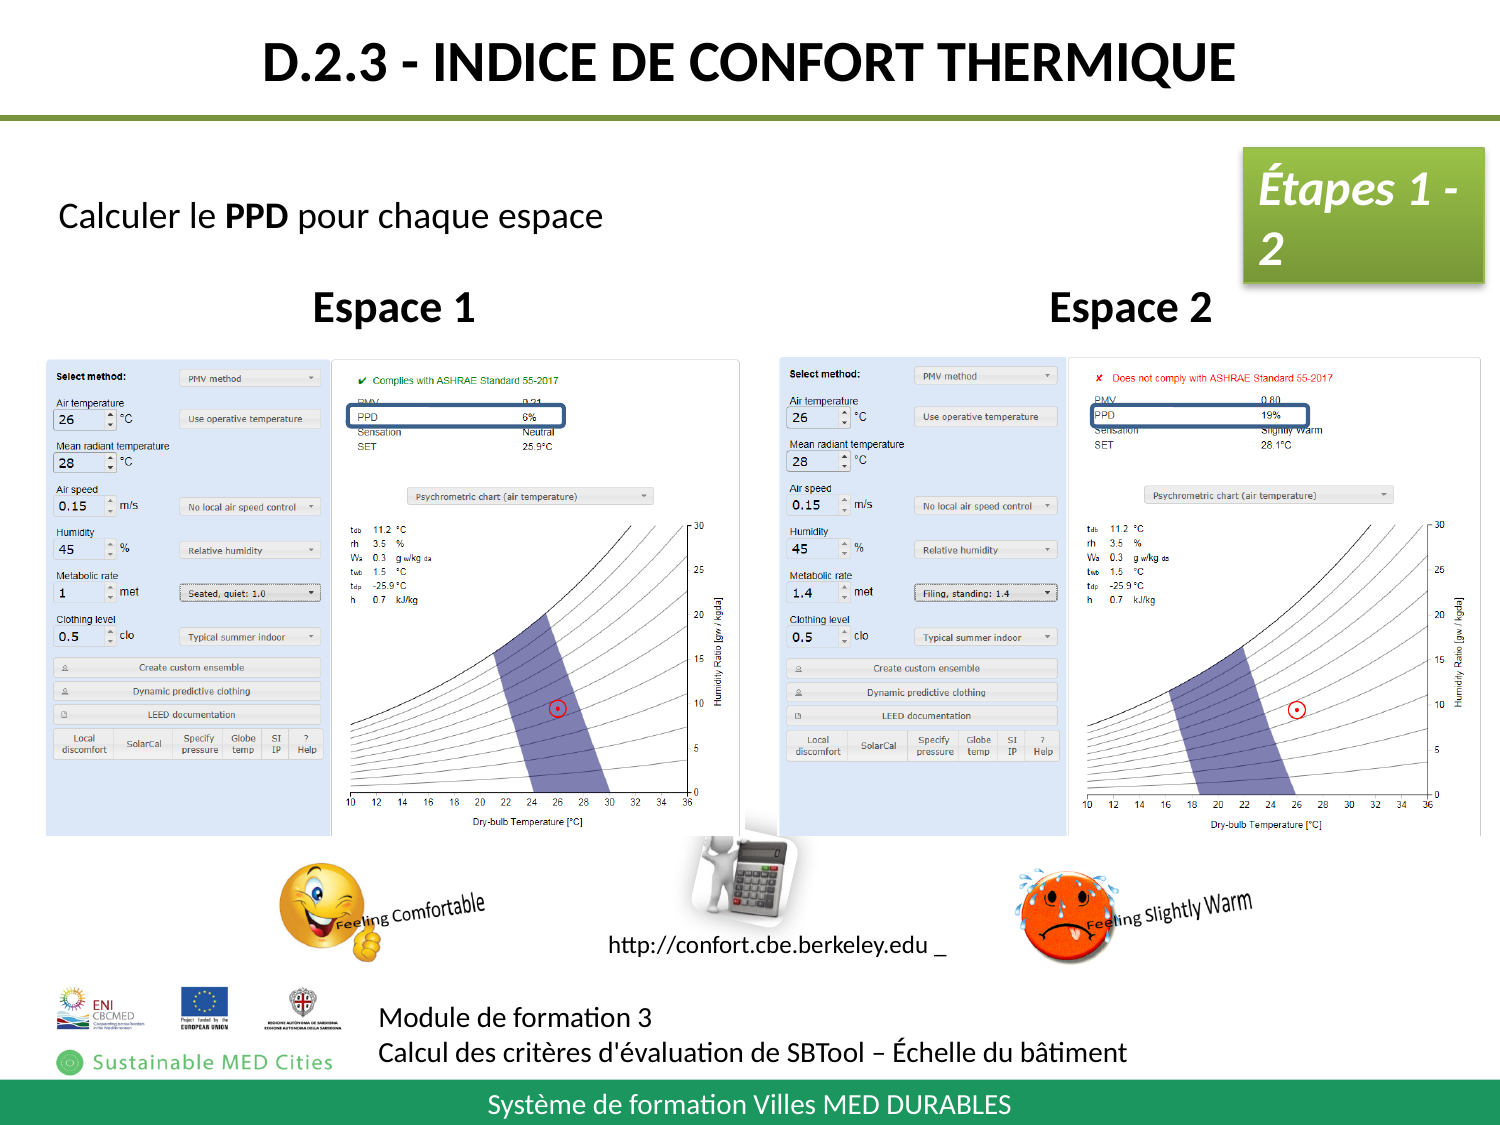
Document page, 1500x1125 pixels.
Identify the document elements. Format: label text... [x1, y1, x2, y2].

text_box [0, 972, 1500, 1125]
text_box http://confort.cbe.berkeley.edu _ [593, 921, 962, 966]
picture [277, 859, 486, 966]
text_box Étapes 1 - 2 [1243, 147, 1485, 268]
picture [691, 836, 798, 928]
text_box Calculer le PPD pour chaque espace [43, 183, 1255, 244]
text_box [43, 269, 1485, 836]
picture [1009, 859, 1253, 966]
title D.2.3 - INDICE DE CONFORT THERMIQUE [0, 0, 1500, 117]
